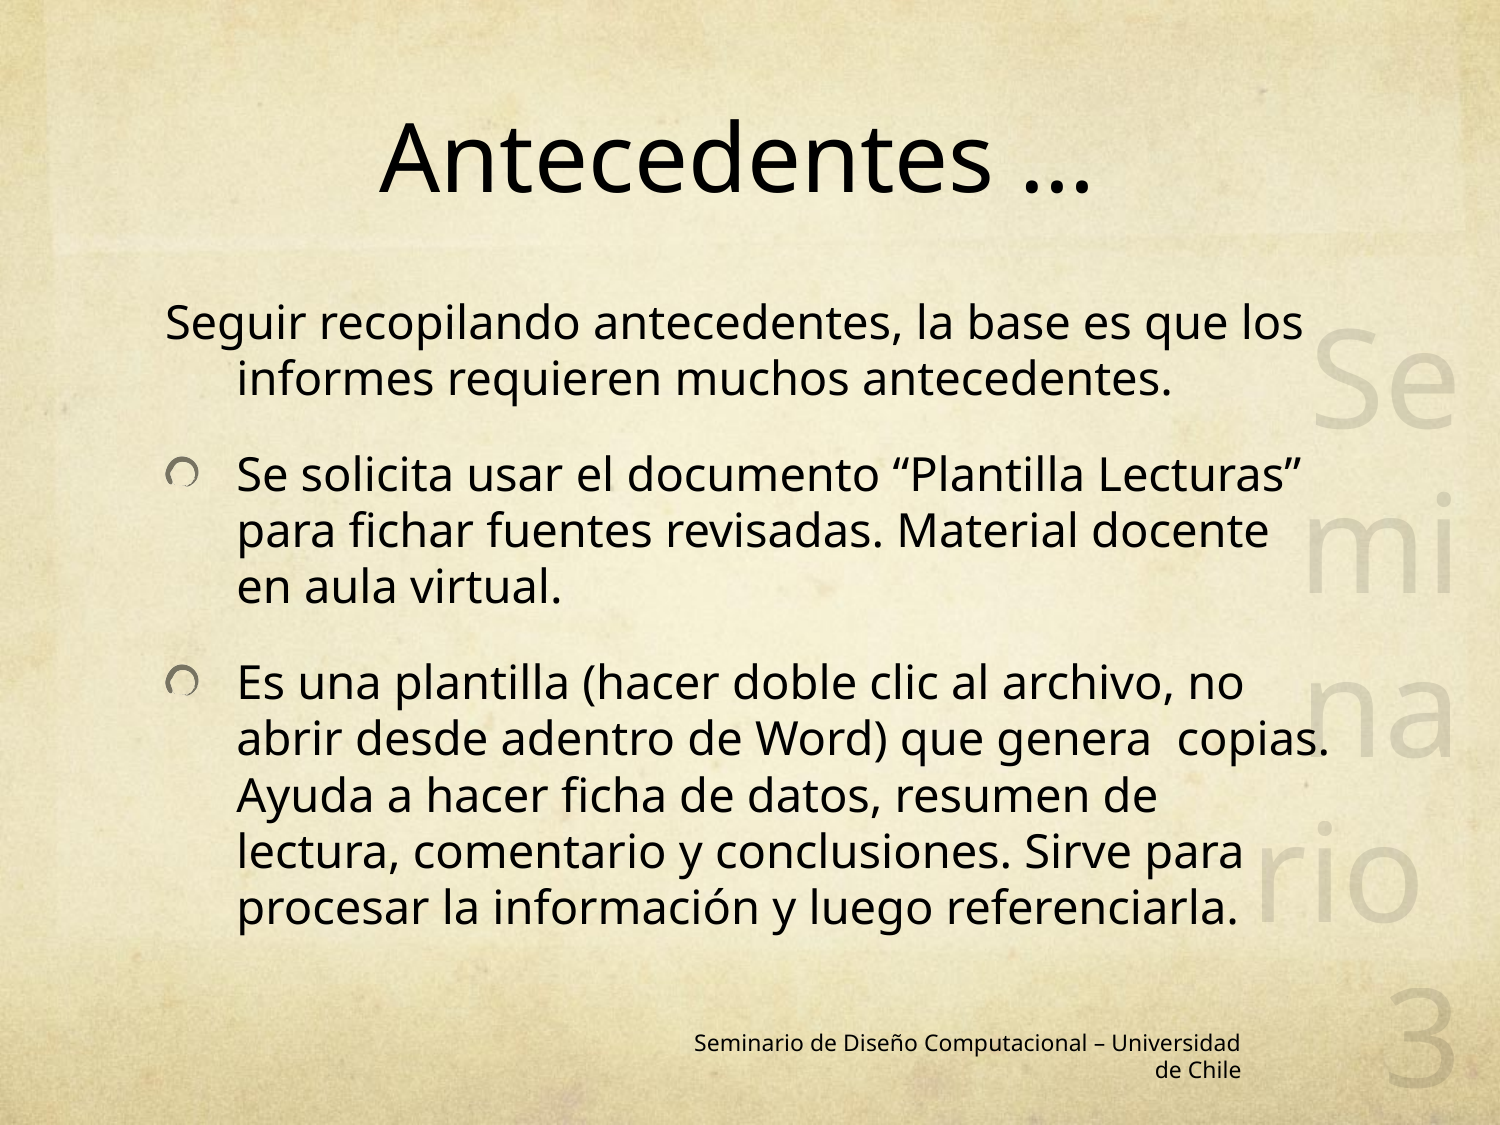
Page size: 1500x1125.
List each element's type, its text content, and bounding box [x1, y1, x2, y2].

list Seguir recopilando antecedentes, la base es que los informes requieren muchos antecedentes. Se solicita usar el documento “Plantilla Lecturas” para fichar fuentes revisadas. Material docente en aula virtual. Es una plantilla (hacer doble clic al archivo, no abrir desde adentro de Word) que genera copias. Ayuda a hacer ficha de datos, resumen de lectura, comentario y conclusiones. Sirve para procesar la información y luego referenciarla. [150, 284, 1233, 950]
title Antecedentes … [150, 82, 1350, 225]
footer Seminario de Diseño Computacional – Universidad de Chile [646, 1034, 1257, 1077]
picture [0, 0, 1500, 1125]
slide_number Seminario 3 [1233, 225, 1478, 1038]
